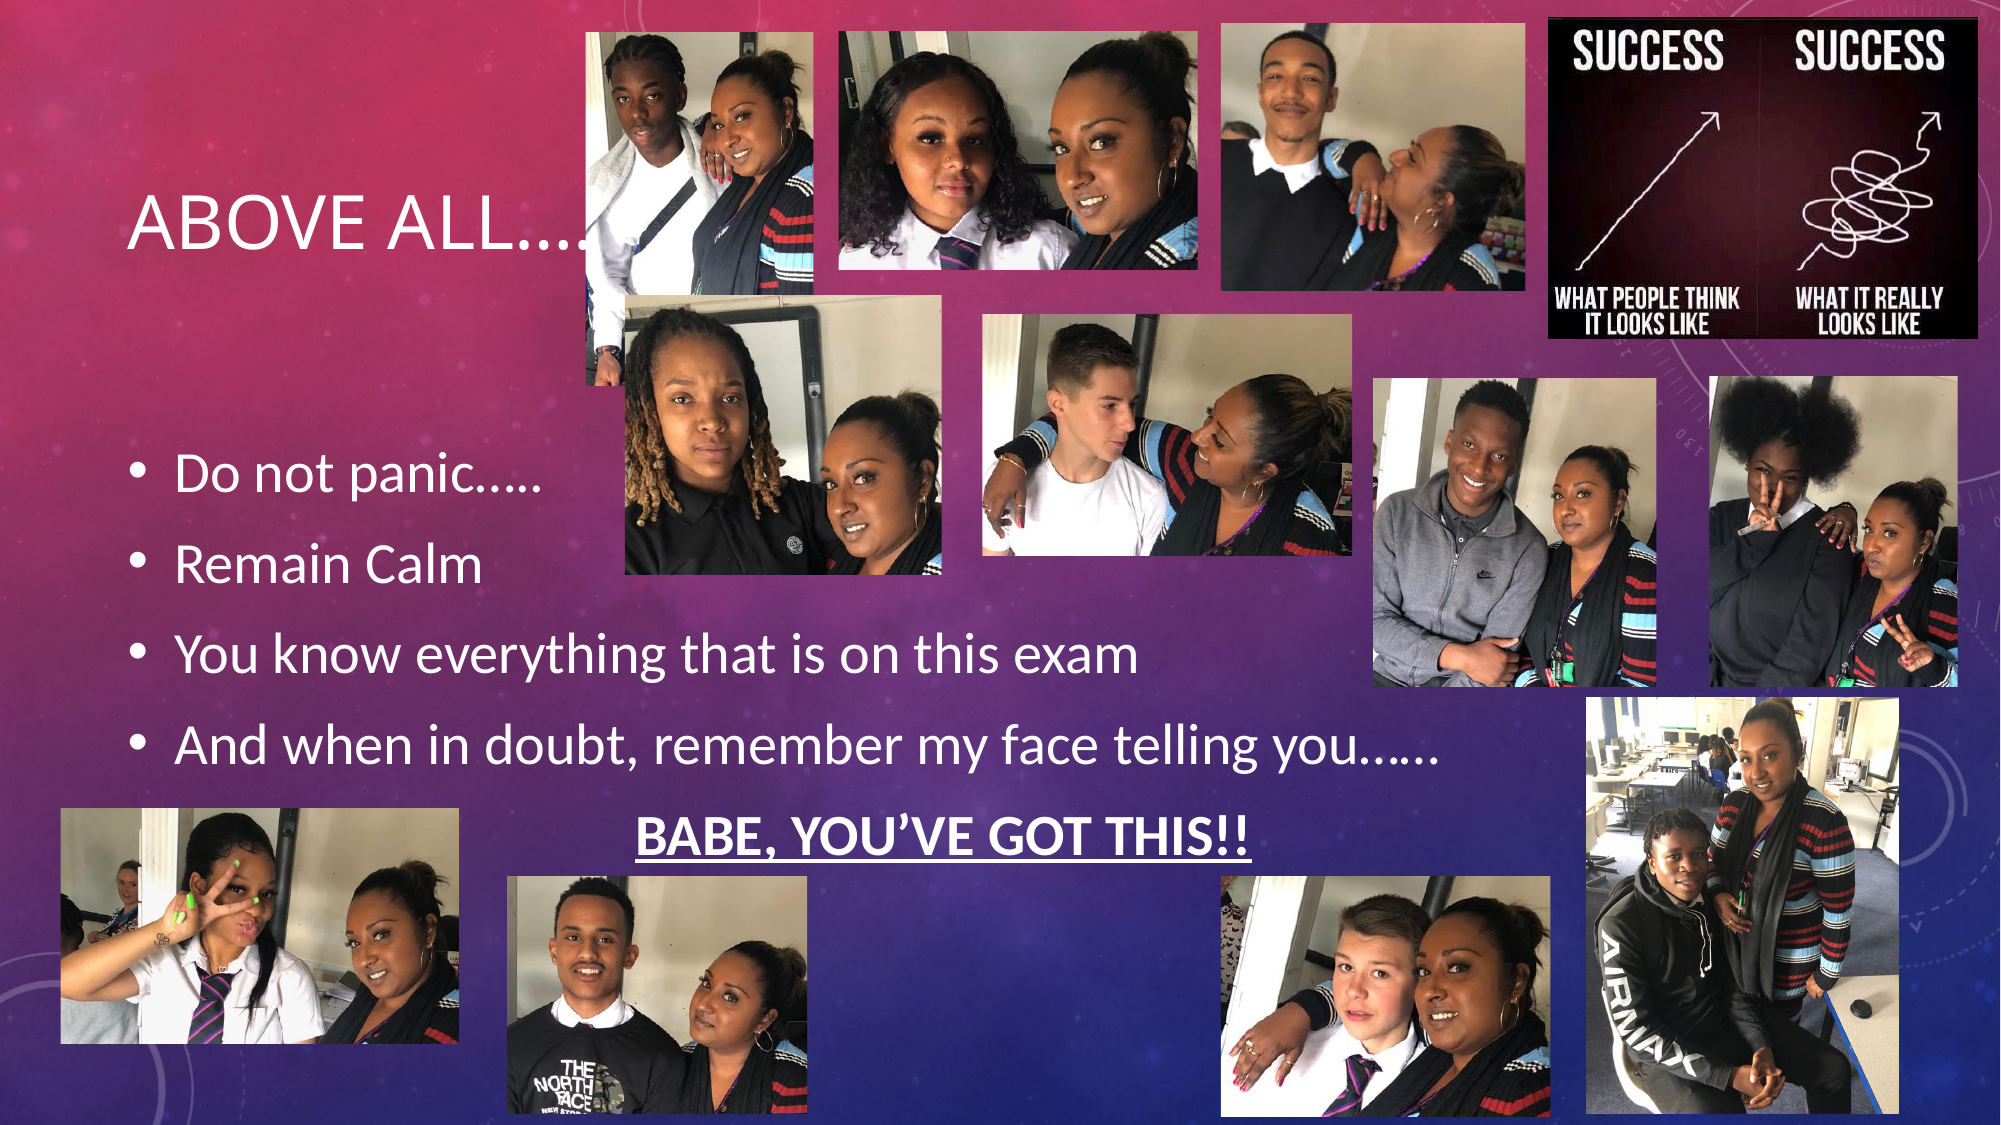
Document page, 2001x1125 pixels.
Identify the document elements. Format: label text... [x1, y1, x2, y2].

picture [0, 0, 2001, 1125]
title Above all…. [820, 99, 1542, 339]
title Above all…. [112, 99, 579, 339]
list Do not panic….. Remain Calm You know everything that is on this exam And when in doubt, remember my face telling you…… BABE, YOU’VE GOT THIS!! [112, 351, 1775, 950]
